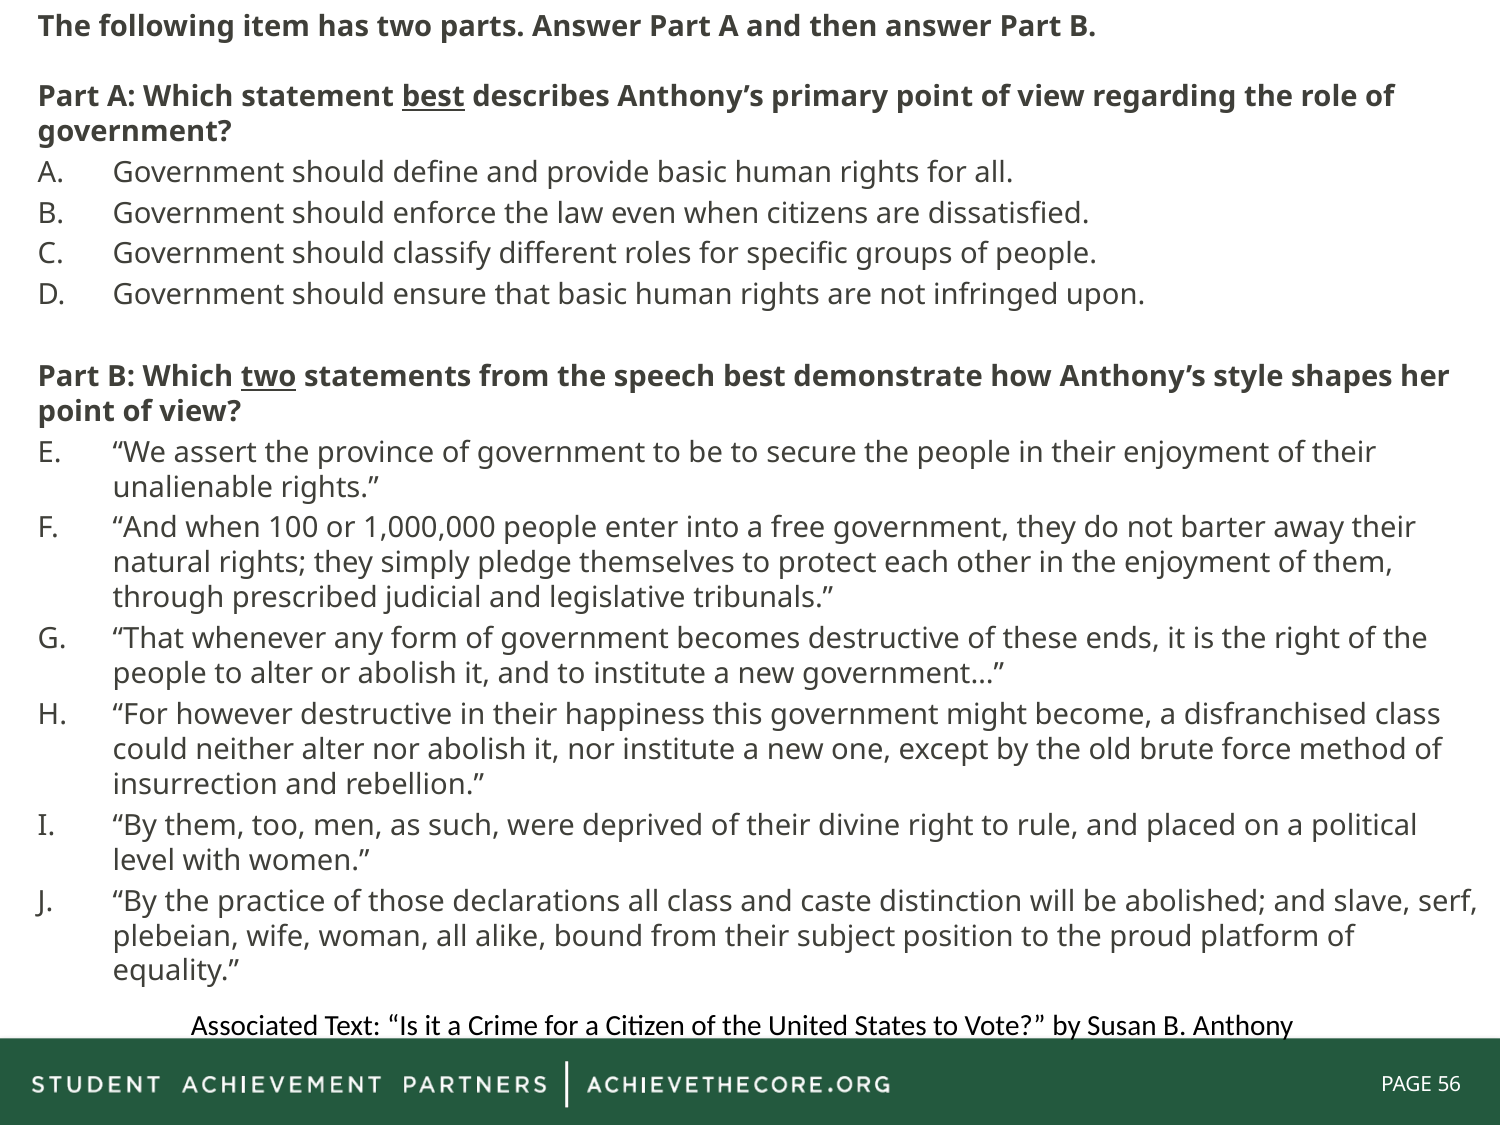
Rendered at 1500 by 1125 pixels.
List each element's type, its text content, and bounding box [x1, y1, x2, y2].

text_box Associated Text: “Is it a Crime for a Citizen of the United States to Vote?” by Susan B. Anthony [103, 998, 1382, 1049]
list The following item has two parts. Answer Part A and then answer Part B. Part A: Which statement best describes Anthony’s primary point of view regarding the role of government? Government should define and provide basic human rights for all. Government should enforce the law even when citizens are dissatisfied. Government should classify different roles for specific groups of people. Government should ensure that basic human rights are not infringed upon. Part B: Which two statements from the speech best demonstrate how Anthony’s style shapes her point of view? “We assert the province of government to be to secure the people in their enjoyment of their unalienable rights.” “And when 100 or 1,000,000 people enter into a free government, they do not barter away their natural rights; they simply pledge themselves to protect each other in the enjoyment of them, through prescribed judicial and legislative tribunals.” “That whenever any form of government becomes destructive of these ends, it is the right of the people to alter or abolish it, and to institute a new government…” “For however destructive in their happiness this government might become, a disfranchised class could neither alter nor abolish it, nor institute a new one, except by the old brute force method of insurrection and rebellion.” “By them, too, men, as such, were deprived of their divine right to rule, and placed on a political level with women.” “By the practice of those declarations all class and caste distinction will be abolished; and slave, serf, plebeian, wife, woman, all alike, bound from their subject position to the proud platform of equality.” [22, 0, 1500, 1005]
